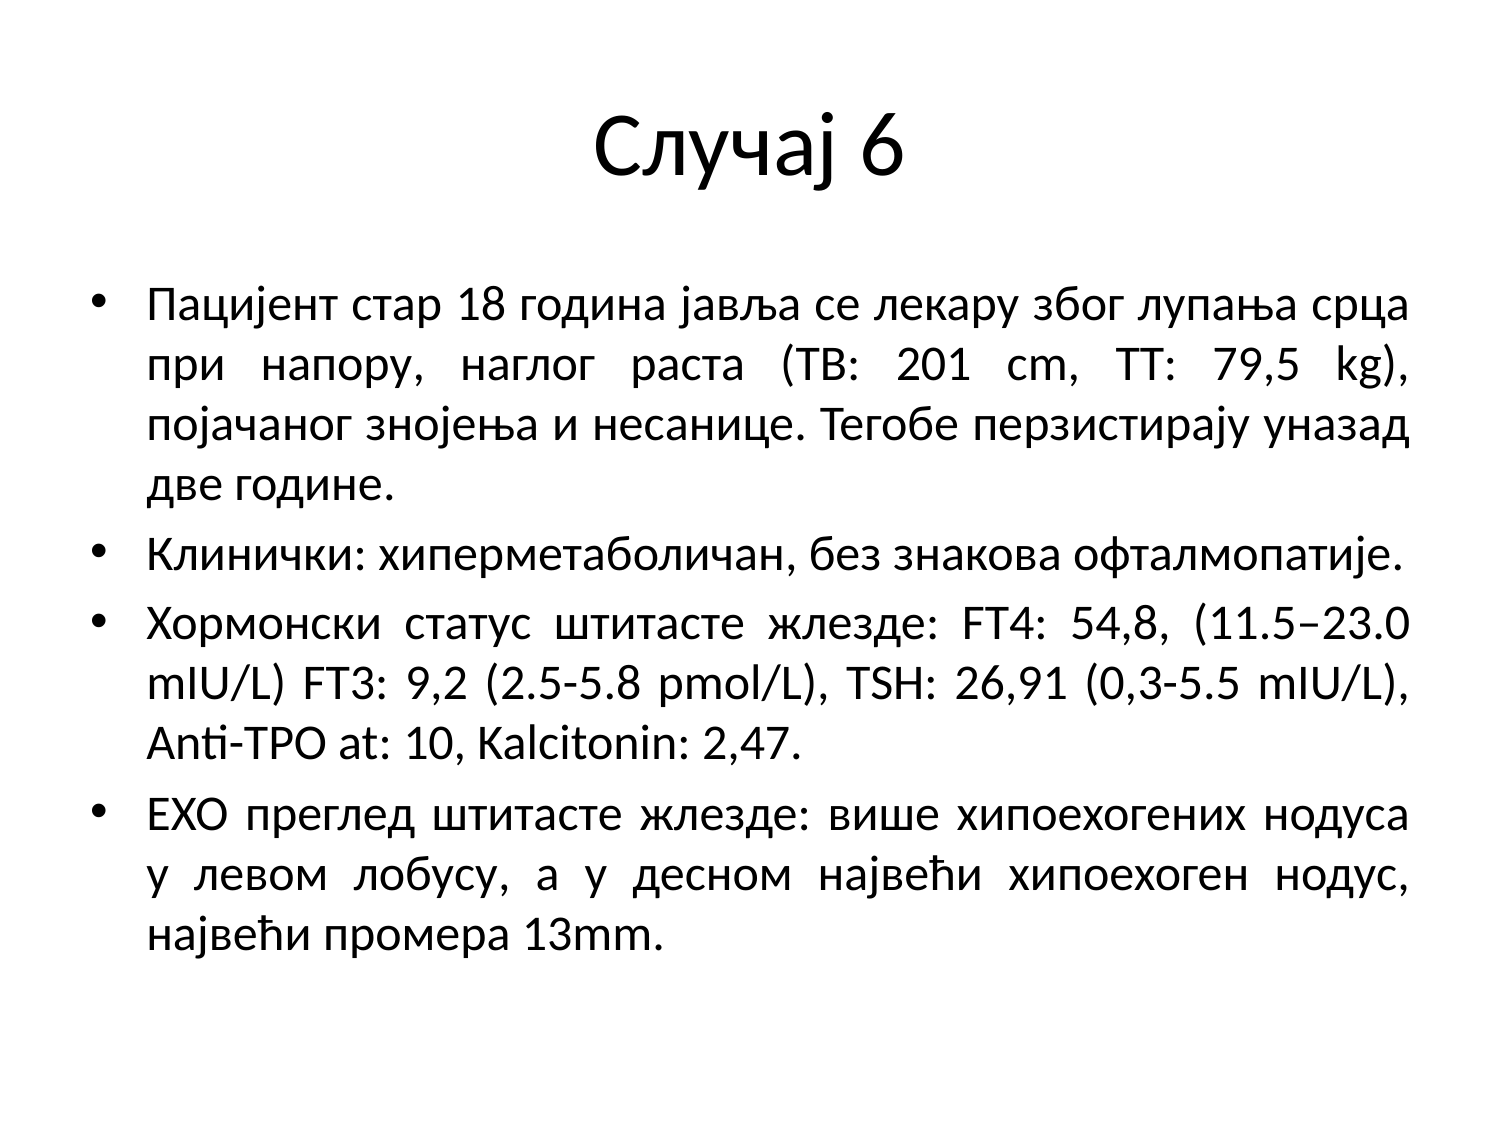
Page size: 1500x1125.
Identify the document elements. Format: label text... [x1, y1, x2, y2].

list Пацијент стар 18 година јавља се лекару због лупања срца при напору, наглог раста (ТВ: 201 cm, ТТ: 79,5 kg), појачаног знојења и несанице. Тегобе перзистирају уназад две године. Клинички: хиперметаболичан, без знакова офталмопатије. Хормонски статус штитасте жлезде: FT4: 54,8, (11.5–23.0 mIU/L) FT3: 9,2 (2.5-5.8 pmol/L), TSH: 26,91 (0,3-5.5 mIU/L), Anti-TPO at: 10, Kalcitonin: 2,47. ЕХО преглед штитасте жлезде: више хипоехогених нодуса у левом лобусу, а у десном највећи хипоехоген нодус, највећи промера 13mm. [74, 262, 1426, 1006]
title Случај 6 [74, 44, 1426, 233]
